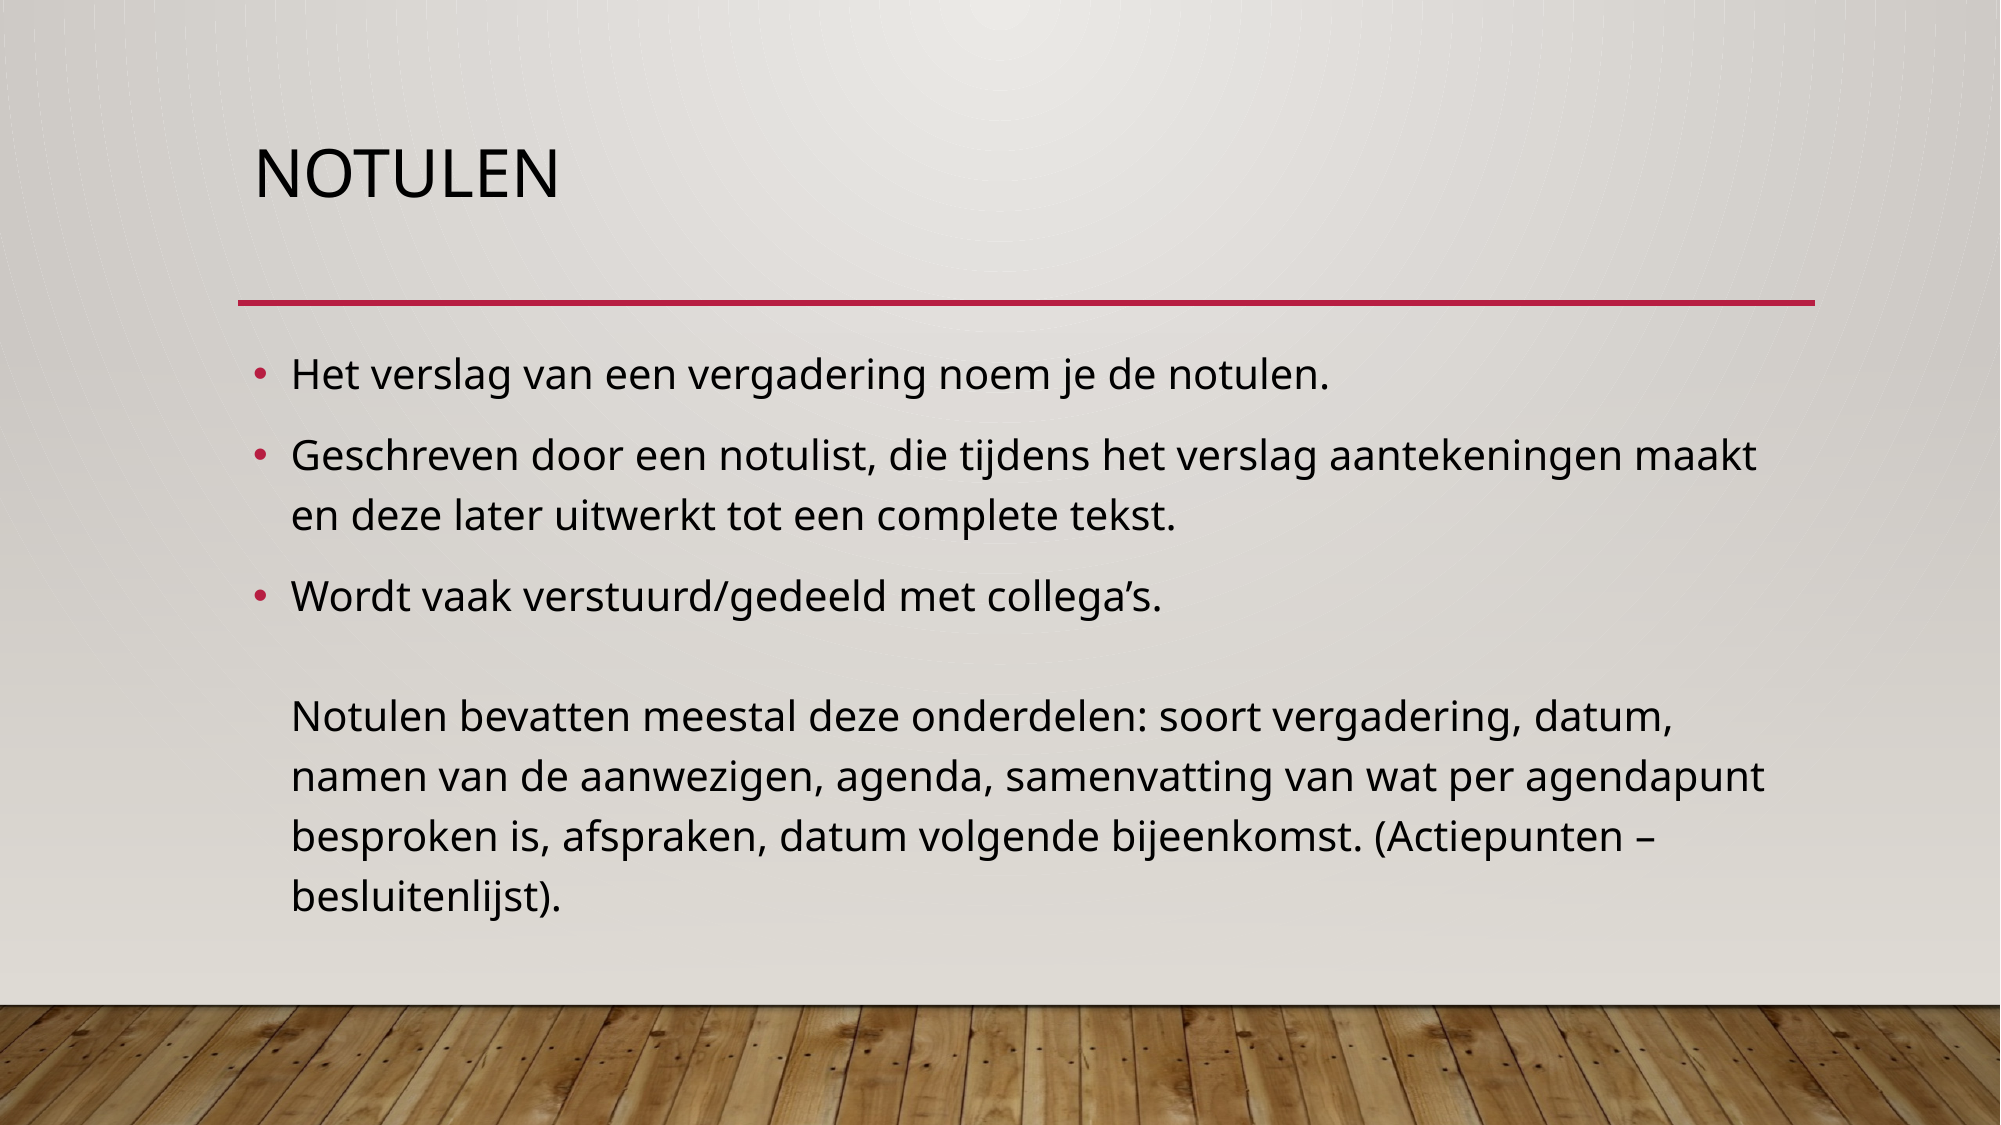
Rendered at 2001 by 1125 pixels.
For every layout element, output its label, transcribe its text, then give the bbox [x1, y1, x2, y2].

list Het verslag van een vergadering noem je de notulen. Geschreven door een notulist, die tijdens het verslag aantekeningen maakt en deze later uitwerkt tot een complete tekst. Wordt vaak verstuurd/gedeeld met collega’s. Notulen bevatten meestal deze onderdelen: soort vergadering, datum, namen van de aanwezigen, agenda, samenvatting van wat per agendapunt besproken is, afspraken, datum volgende bijeenkomst. (Actiepunten – besluitenlijst). [238, 330, 1814, 897]
title Notulen [238, 131, 1814, 305]
picture [0, 1005, 2000, 1125]
